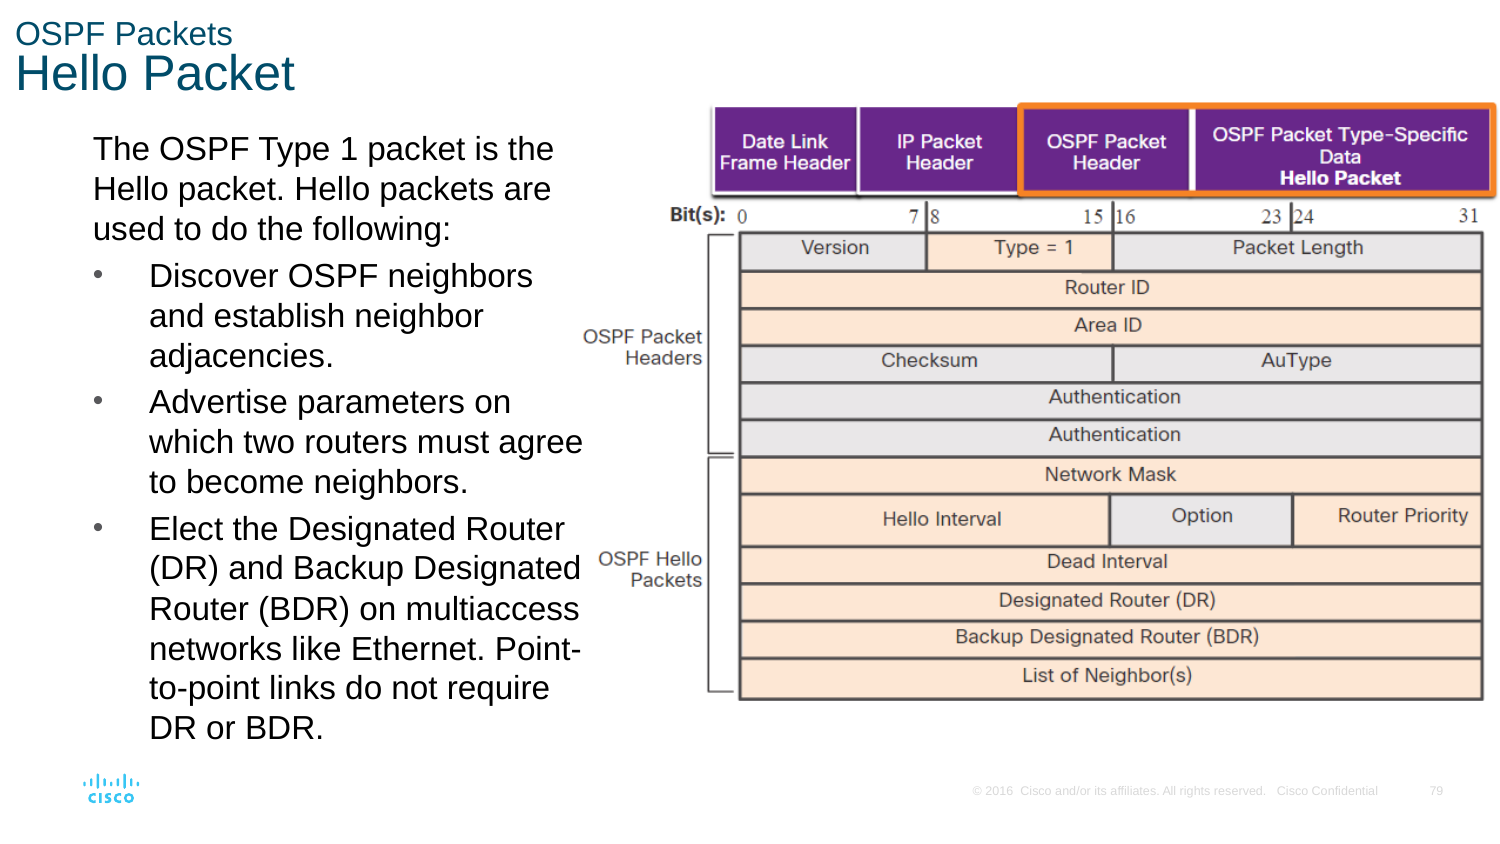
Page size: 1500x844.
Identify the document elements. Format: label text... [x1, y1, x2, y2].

list The OSPF Type 1 packet is the Hello packet. Hello packets are used to do the following: Discover OSPF neighbors and establish neighbor adjacencies. Advertise parameters on which two routers must agree to become neighbors. Elect the Designated Router (DR) and Backup Designated Router (BDR) on multiaccess networks like Ethernet. Point-to-point links do not require DR or BDR. [77, 120, 611, 726]
picture [579, 98, 1500, 708]
title OSPF Packets Hello Packet [0, 0, 1369, 121]
